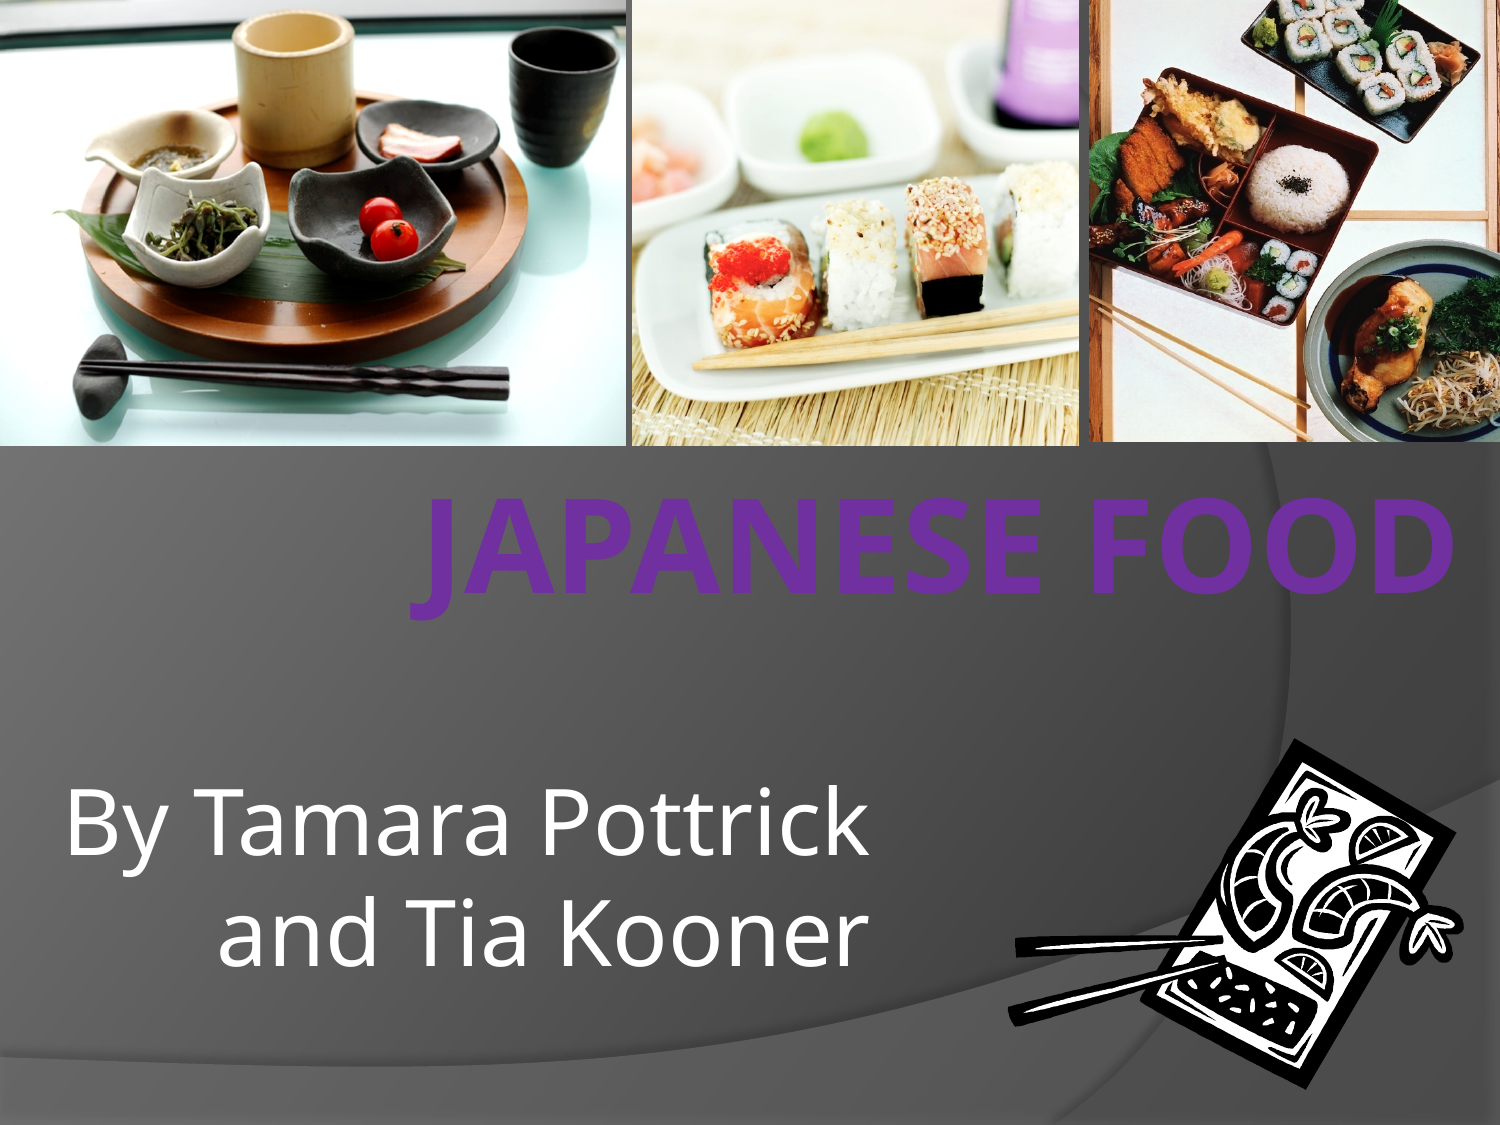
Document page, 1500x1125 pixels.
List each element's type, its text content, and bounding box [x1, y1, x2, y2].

picture [1089, 0, 1500, 442]
title Japanese Food [82, 452, 1470, 628]
picture [0, 0, 627, 446]
picture [636, 0, 1079, 446]
picture [1007, 738, 1465, 1091]
subtitle By Tamara Pottrick and Tia Kooner [46, 703, 879, 985]
